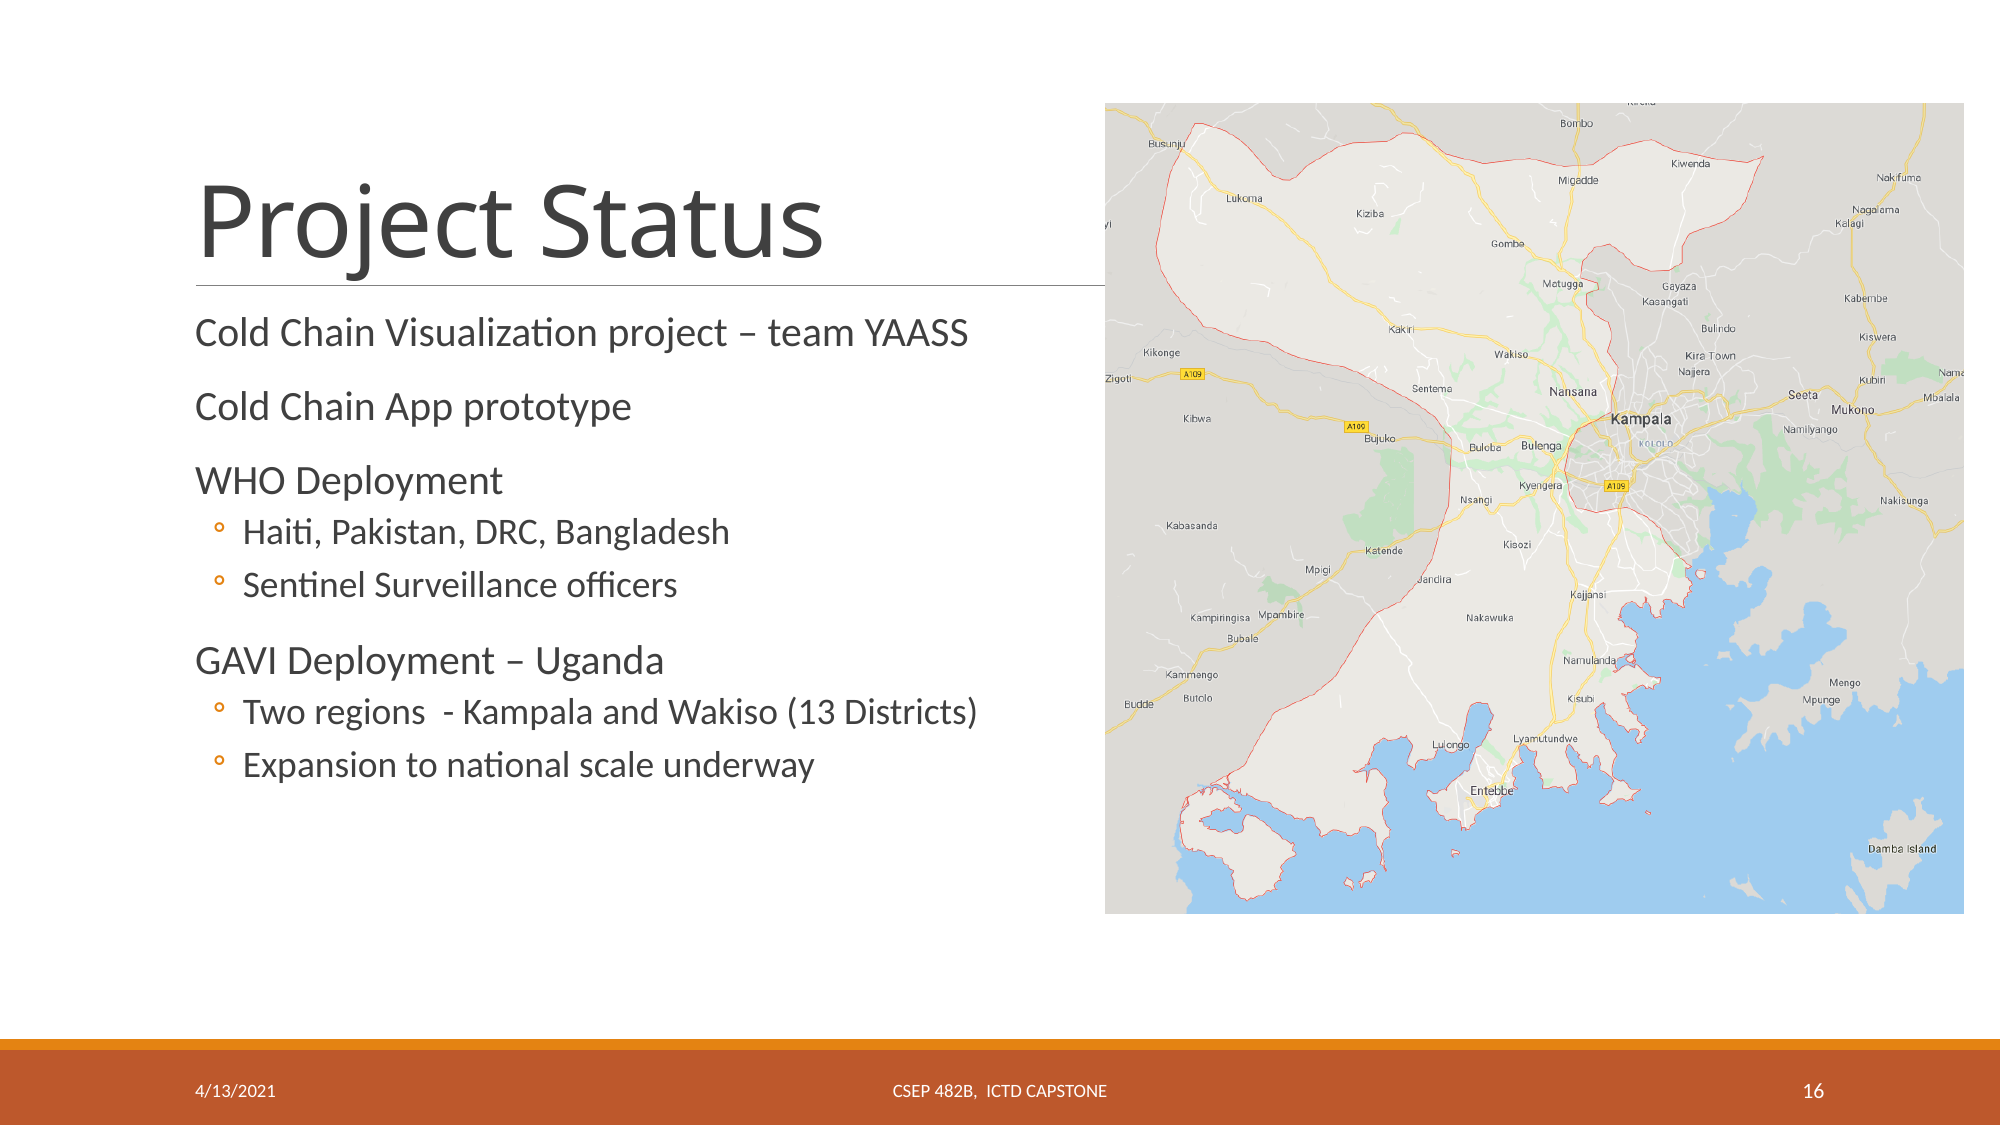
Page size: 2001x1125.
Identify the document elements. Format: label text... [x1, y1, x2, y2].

picture [1104, 103, 1964, 914]
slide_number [180, 1059, 586, 1120]
slide_number 16 [1624, 1059, 1840, 1120]
footer CSEP 482B, ICTD Capstone [604, 1059, 1396, 1120]
list Cold Chain Visualization project – team YAASS Cold Chain App prototype WHO Deployment Haiti, Pakistan, DRC, Bangladesh Sentinel Surveillance officers GAVI Deployment – Uganda Two regions - Kampala and Wakiso (13 Districts) Expansion to national scale underway [180, 302, 1830, 963]
title Project Status [180, 47, 1830, 285]
